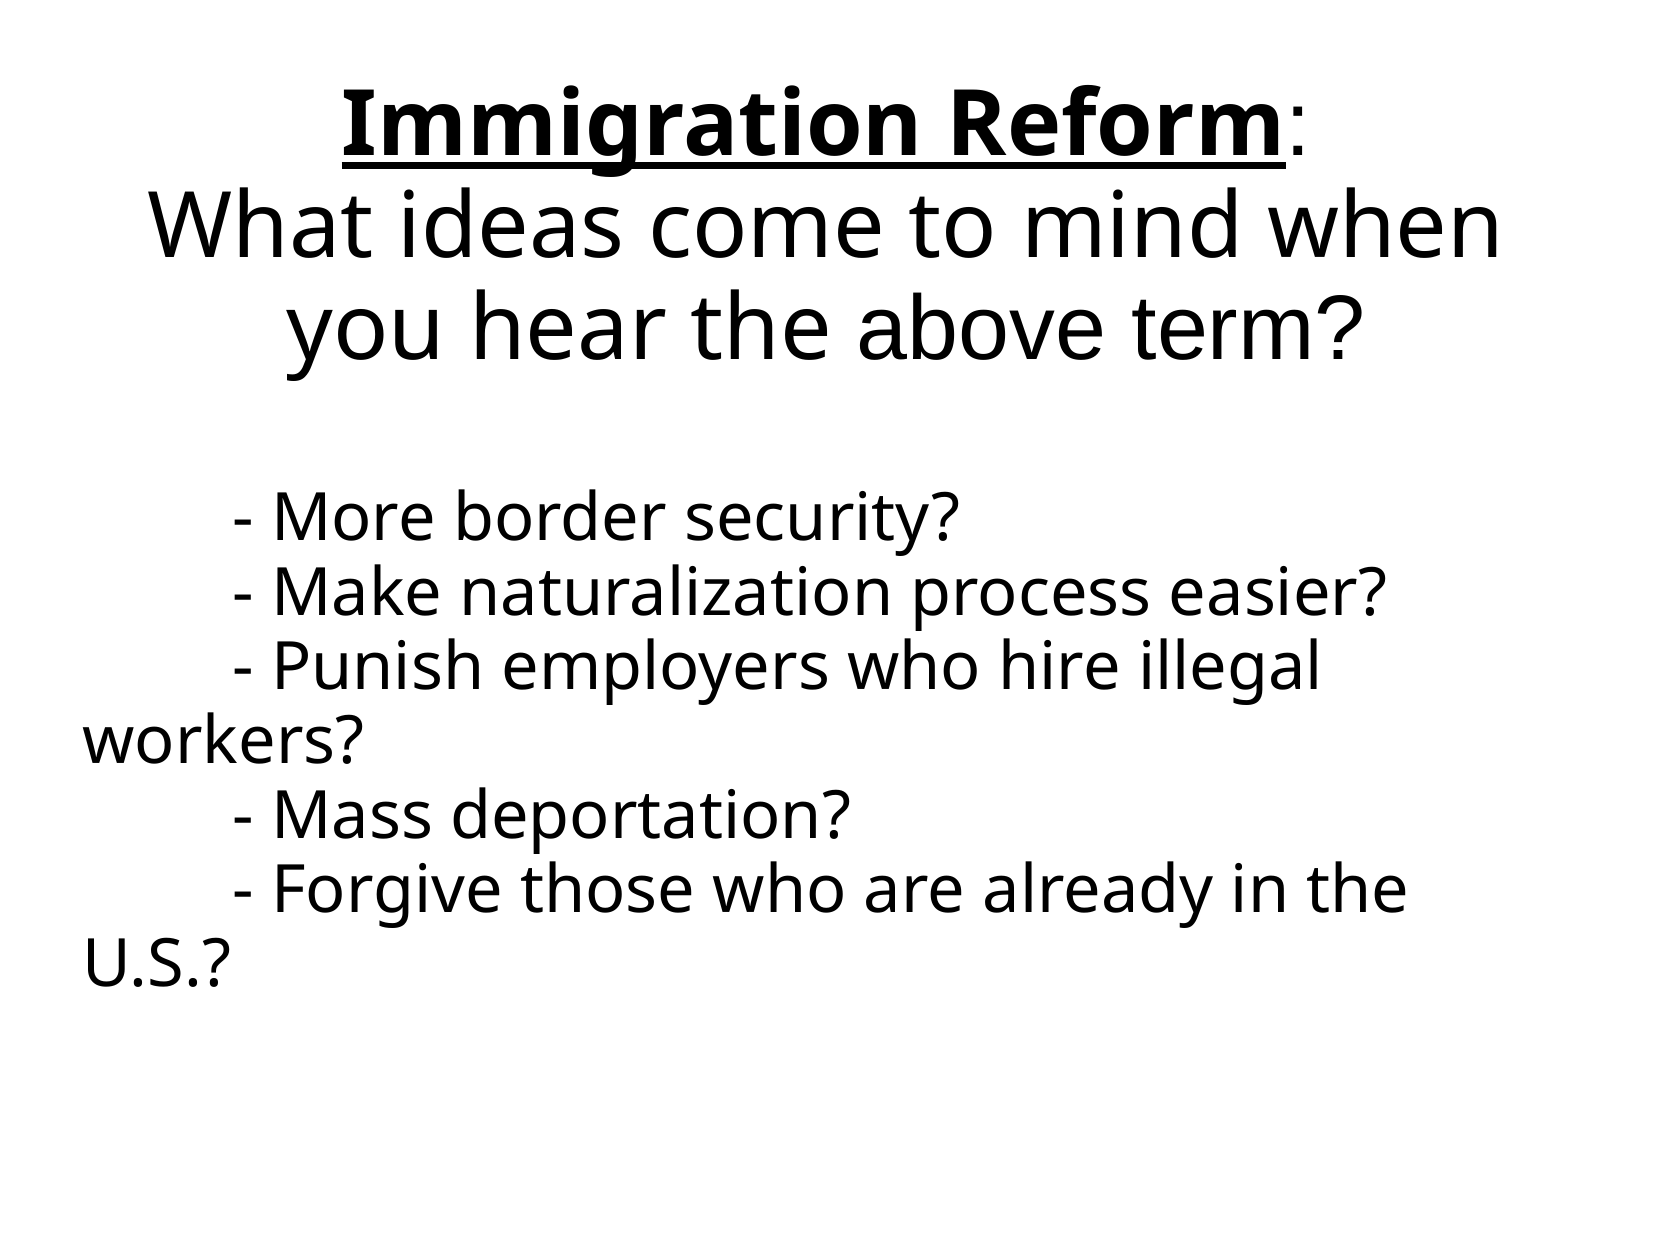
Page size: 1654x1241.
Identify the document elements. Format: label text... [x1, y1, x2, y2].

title Immigration Reform: What ideas come to mind when you hear the above term? [82, 0, 1571, 290]
subtitle - More border security? - Make naturalization process easier? - Punish employers who hire illegal workers? - Mass deportation? - Forgive those who are already in the U.S.? [82, 290, 1571, 1109]
